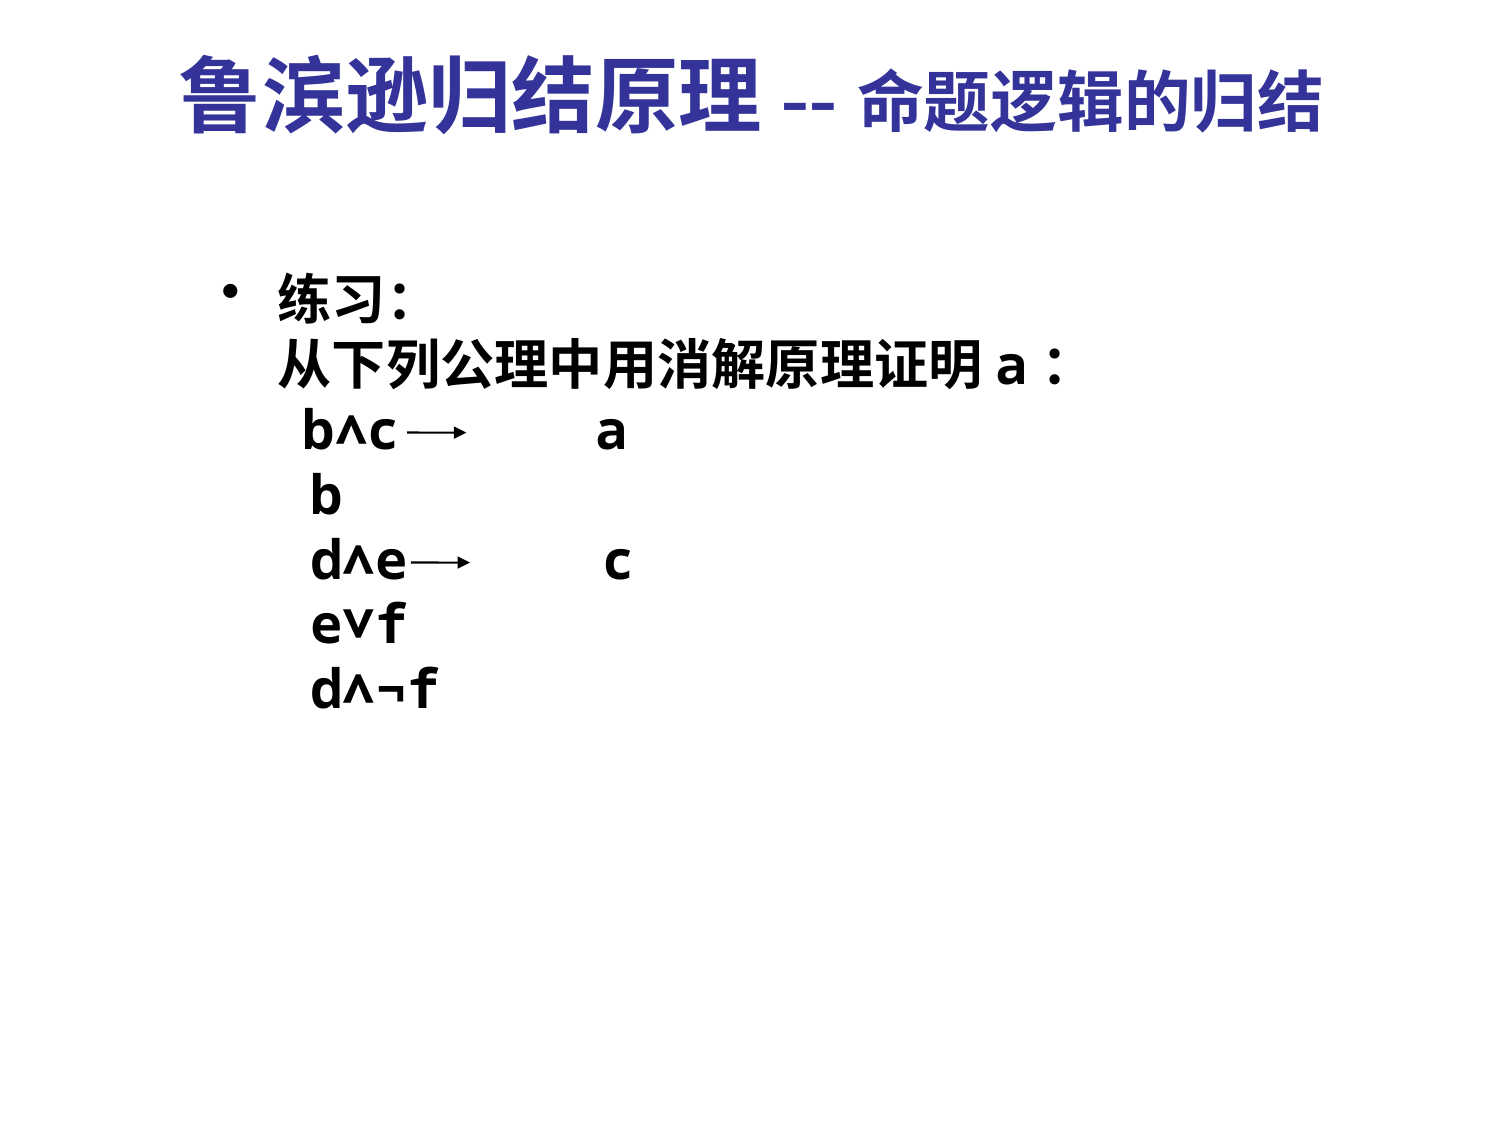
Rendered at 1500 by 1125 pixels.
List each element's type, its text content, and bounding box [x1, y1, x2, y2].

list 练习： 从下列公理中用消解原理证明a： b∧c a b d∧e c e∨f d∧¬f [221, 265, 1329, 870]
text_box 鲁滨逊归结原理--命题逻辑的归结 [76, 19, 1427, 168]
text_box [410, 556, 470, 569]
text_box [407, 426, 467, 439]
